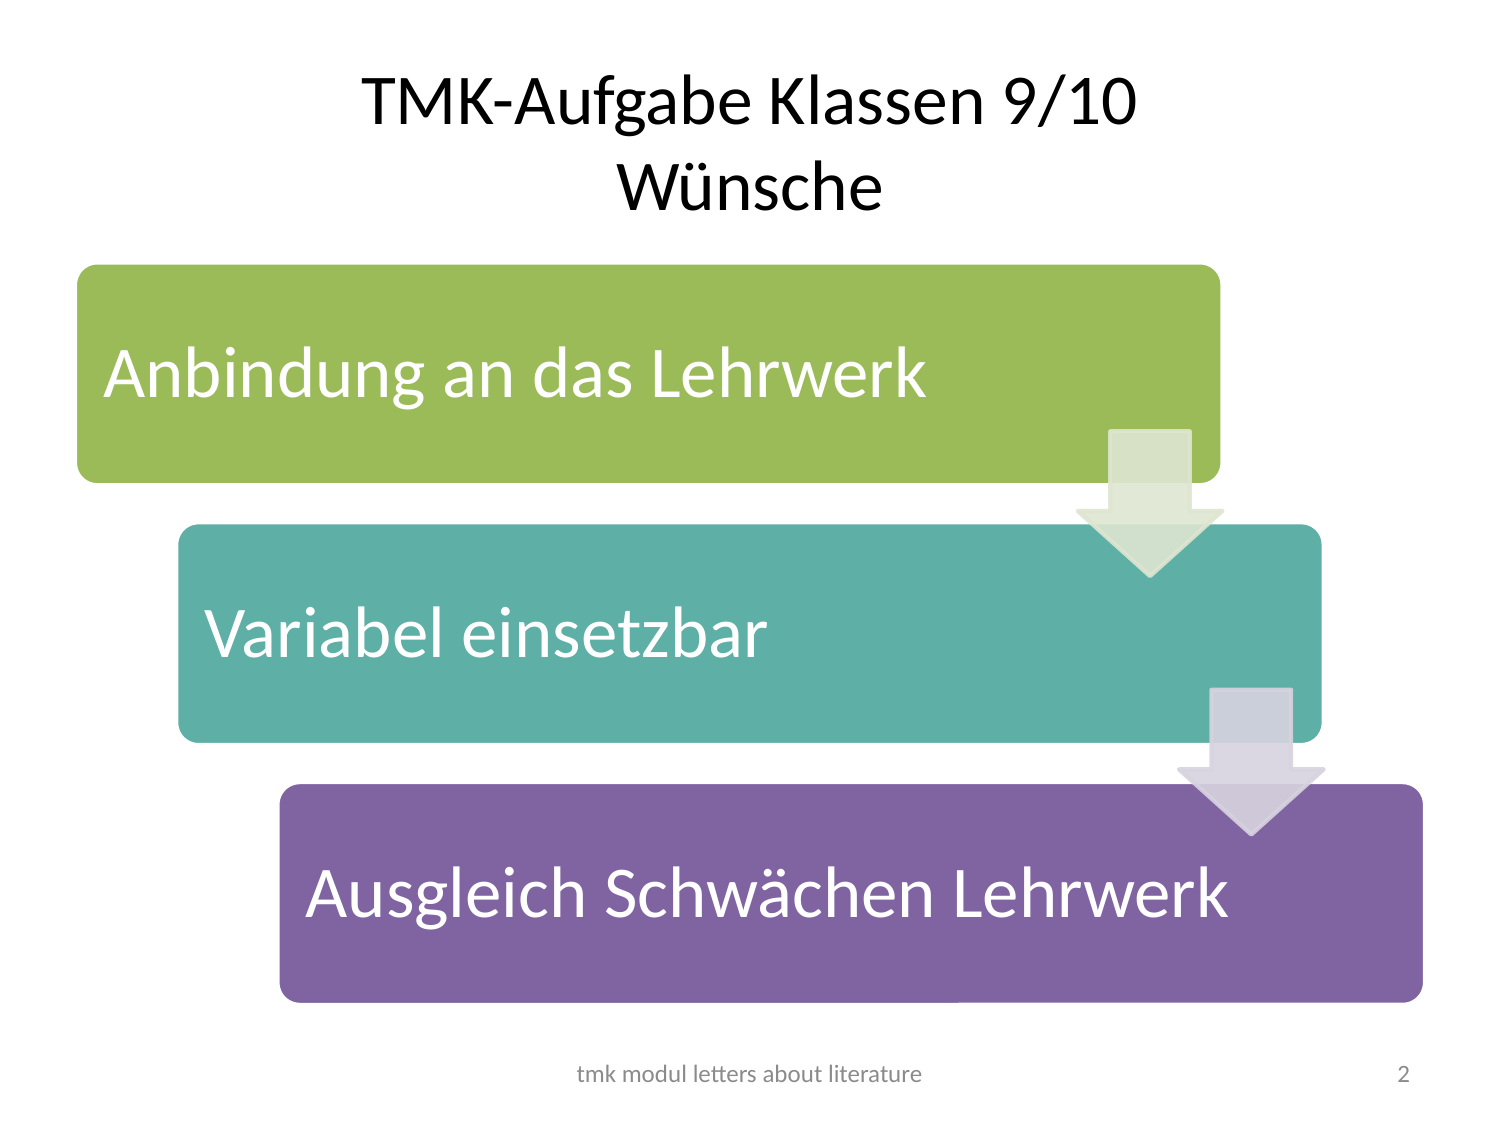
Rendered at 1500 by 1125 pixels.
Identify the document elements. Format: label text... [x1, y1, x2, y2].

title TMK-Aufgabe Klassen 9/10 Wünsche [75, 45, 1425, 233]
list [74, 262, 1426, 1006]
slide_number 2 [1074, 1042, 1425, 1103]
footer tmk modul letters about literature [512, 1042, 988, 1103]
